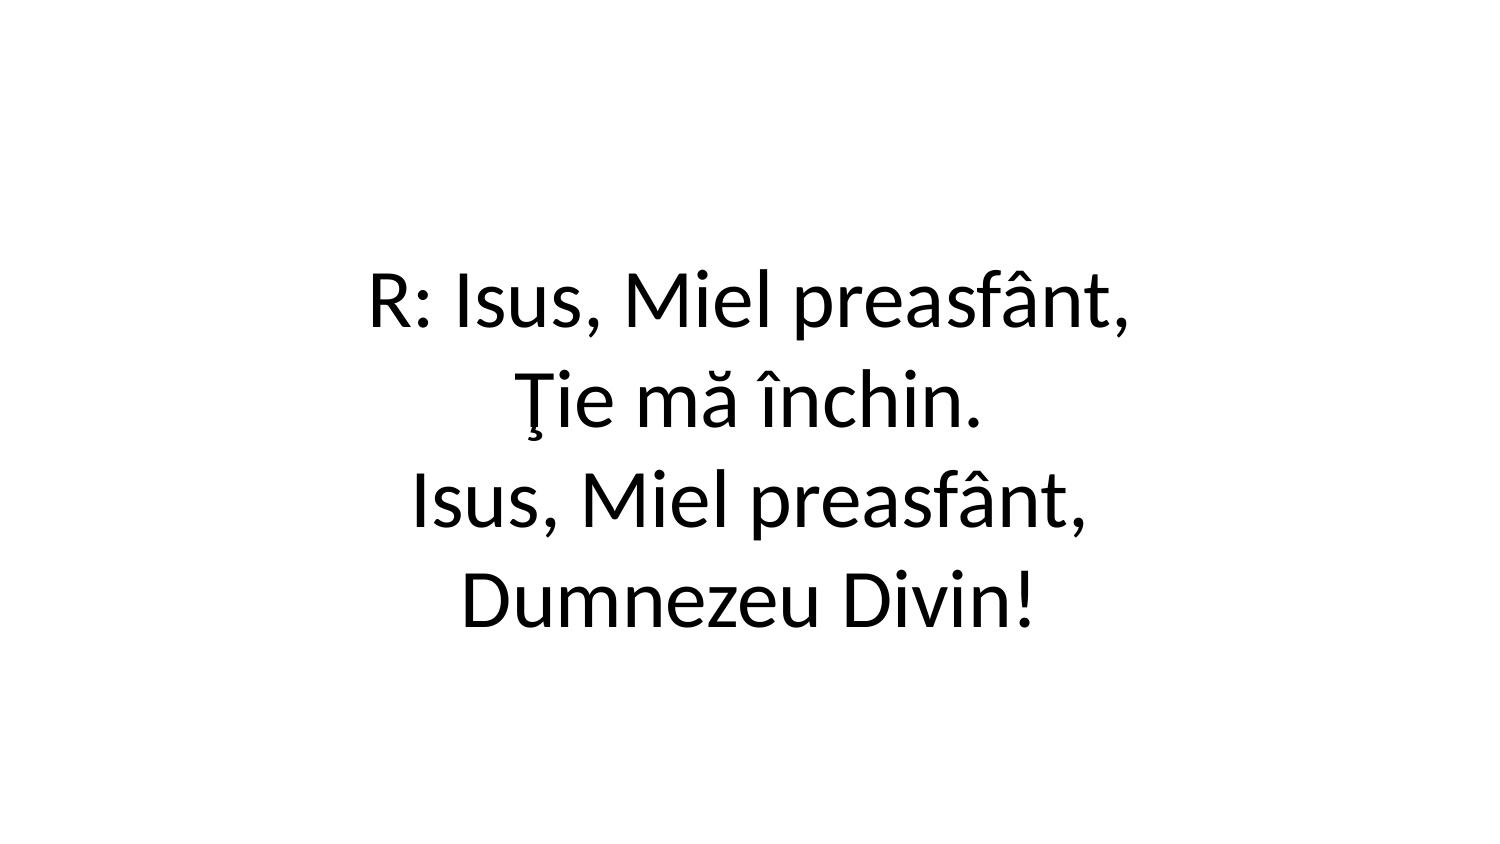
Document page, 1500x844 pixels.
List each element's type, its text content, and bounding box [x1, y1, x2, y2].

text_box R: Isus, Miel preasfânt, Ţie mă închin. Isus, Miel preasfânt, Dumnezeu Divin! [352, 192, 1148, 652]
